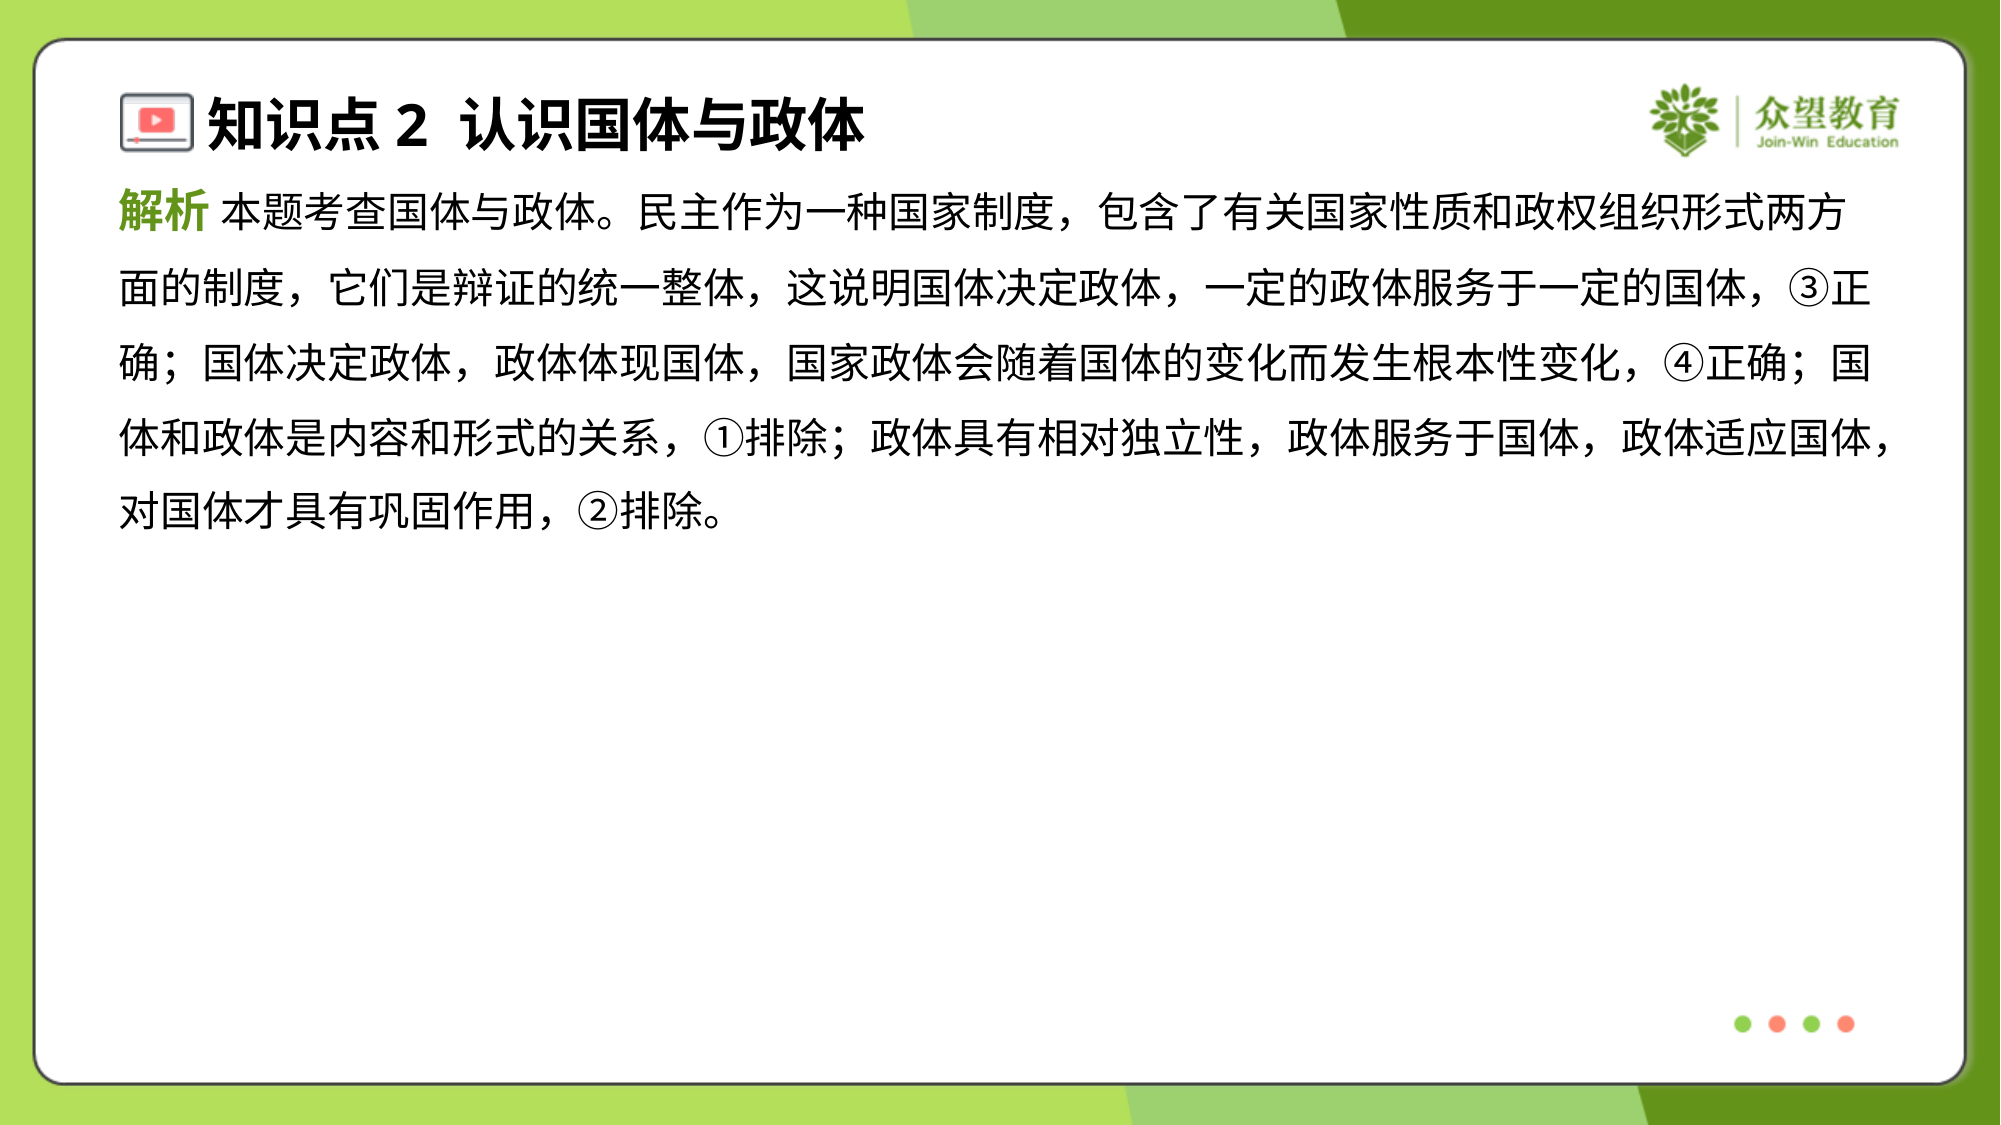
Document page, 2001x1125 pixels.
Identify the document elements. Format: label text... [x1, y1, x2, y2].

picture [0, 0, 2000, 1125]
text_box 解析 本题考查国体与政体。民主作为一种国家制度，包含了有关国家性质和政权组织形式两方 面的制度，它们是辩证的统一整体，这说明国体决定政体，一定的政体服务于一定的国体，③正 确；国体决定政体，政体体现国体，国家政体会随着国体的变化而发生根本性变化，④正确；国 体和政体是内容和形式的关系，①排除；政体具有相对独立性，政体服务于国体，政体适应国体， 对国体才具有巩固作用，②排除。 [118, 159, 1883, 527]
